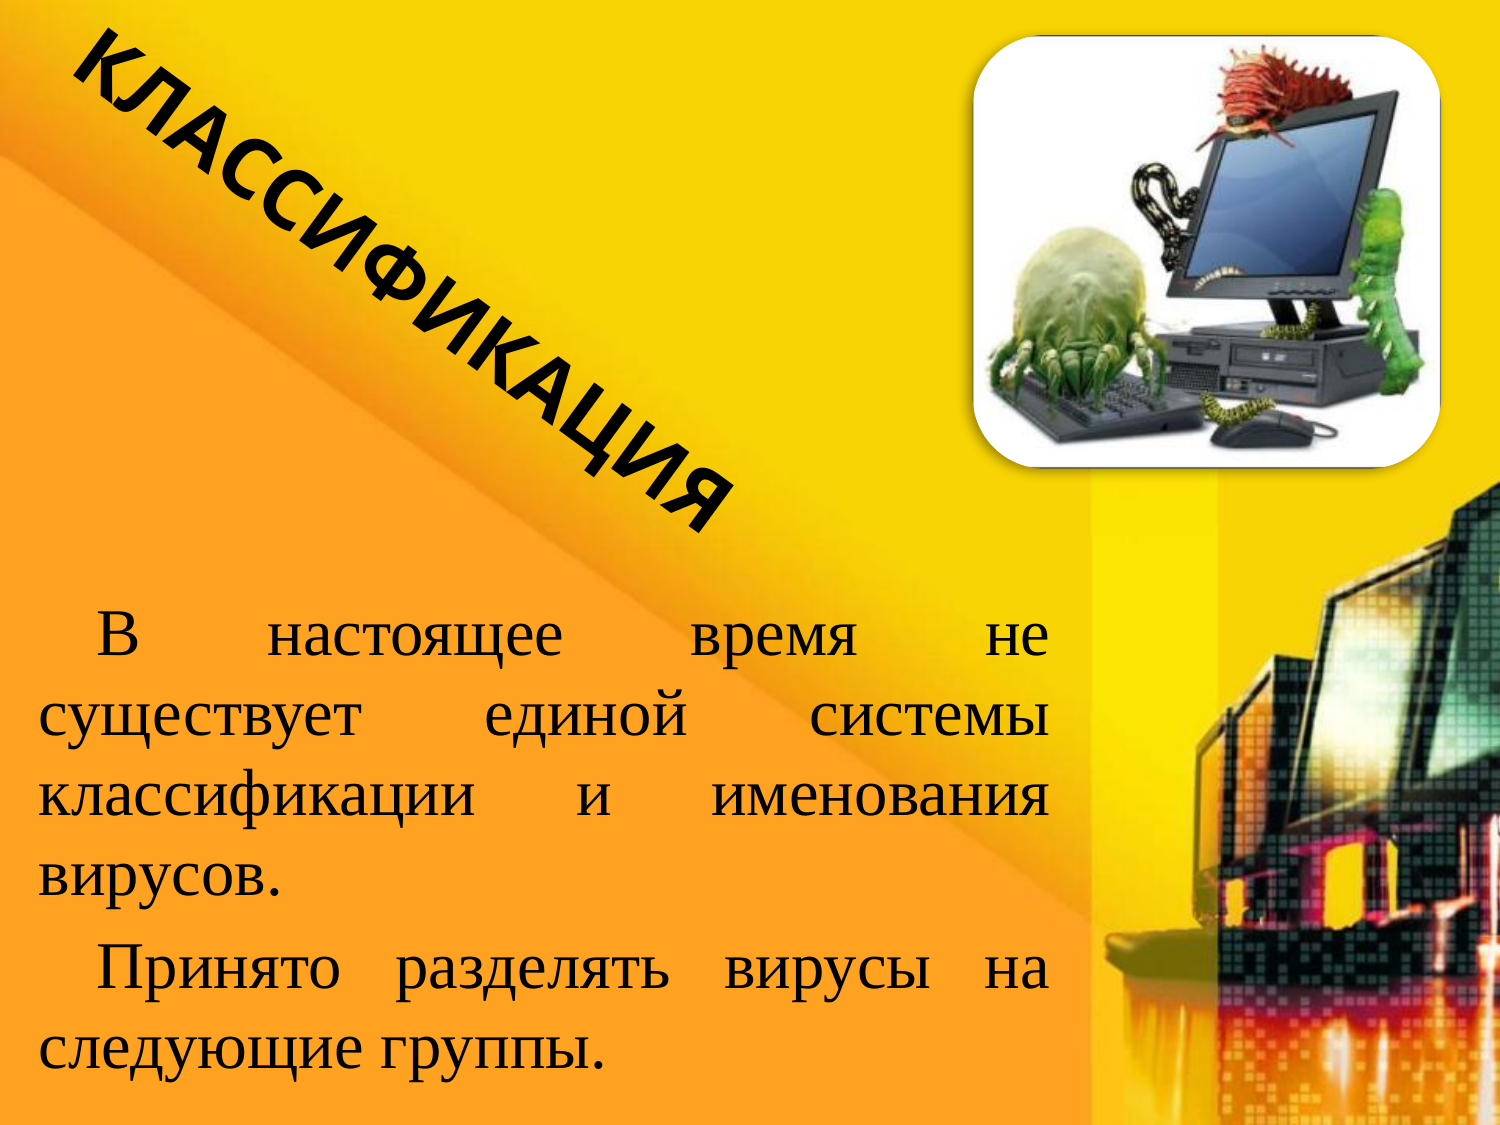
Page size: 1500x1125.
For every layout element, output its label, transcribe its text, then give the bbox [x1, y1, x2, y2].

list В настоящее время не существует единой системы классификации и именования вирусов. Принято разделять вирусы на следующие группы. [23, 562, 1067, 1091]
picture [0, 0, 1500, 1125]
title Классификация [22, 0, 923, 690]
